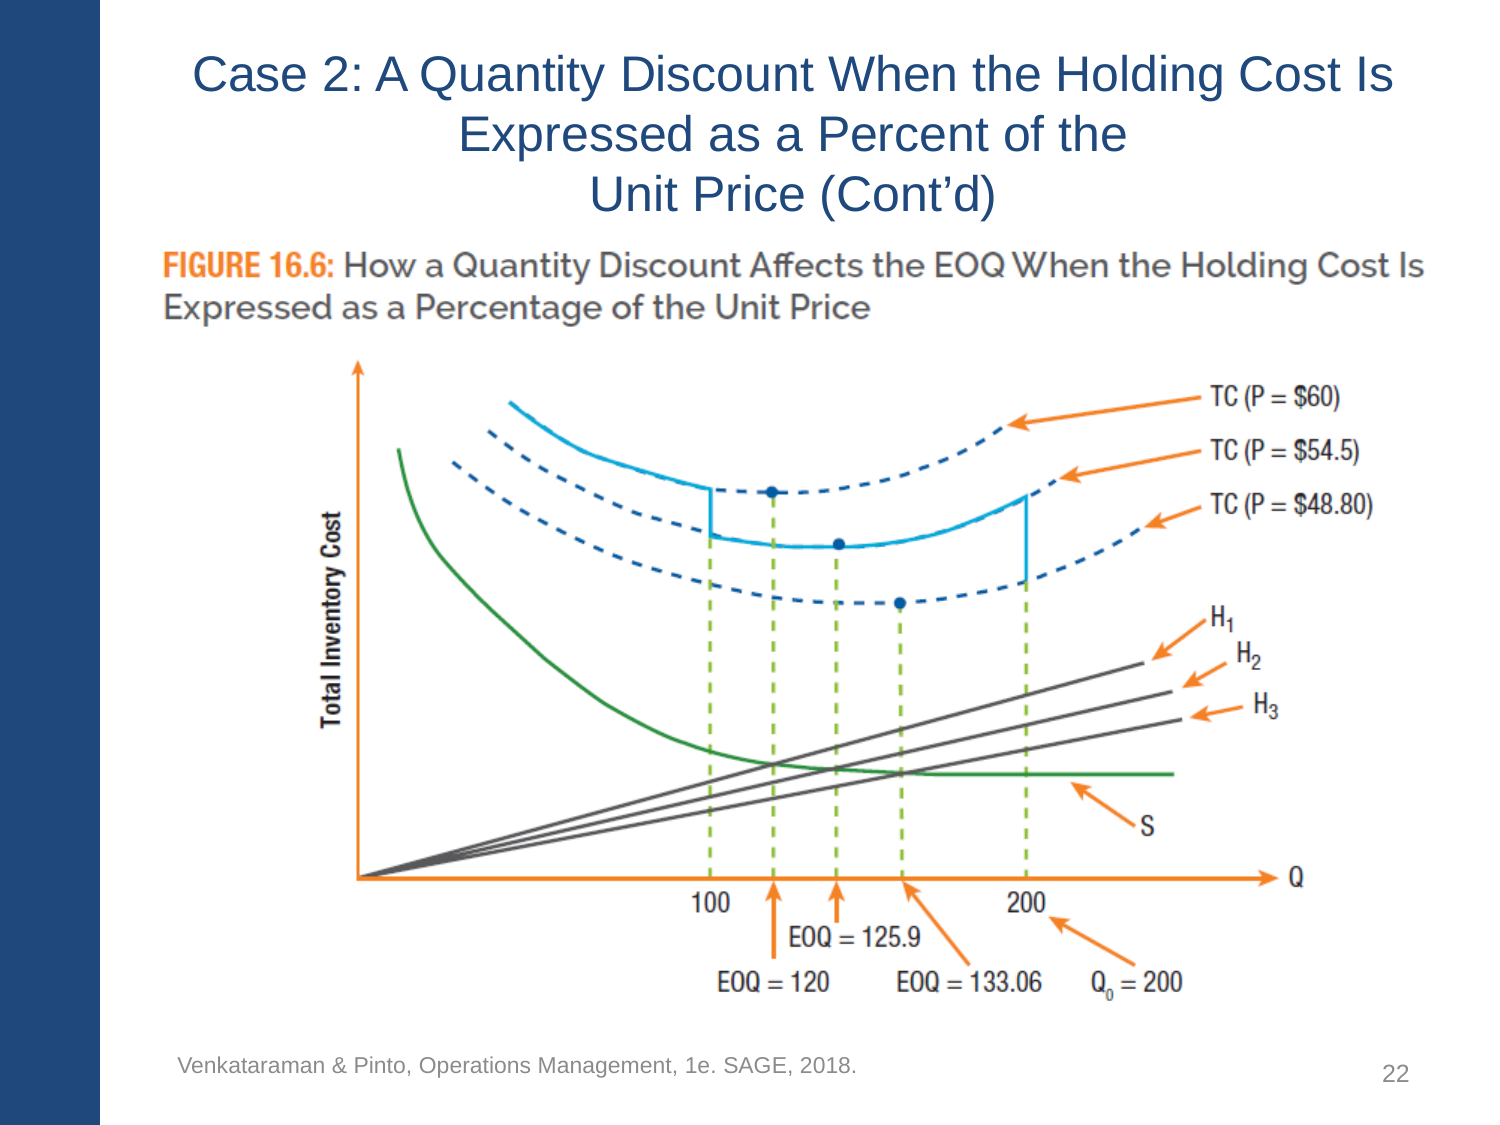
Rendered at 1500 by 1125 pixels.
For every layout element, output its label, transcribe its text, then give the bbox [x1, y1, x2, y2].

slide_number 22 [1350, 1042, 1425, 1103]
footer Venkataraman & Pinto, Operations Management, 1e. SAGE, 2018. [162, 1042, 1313, 1103]
picture [156, 237, 1470, 1023]
title Case 2: A Quantity Discount When the Holding Cost Is Expressed as a Percent of the Unit Price (Cont’d) [162, 37, 1425, 225]
